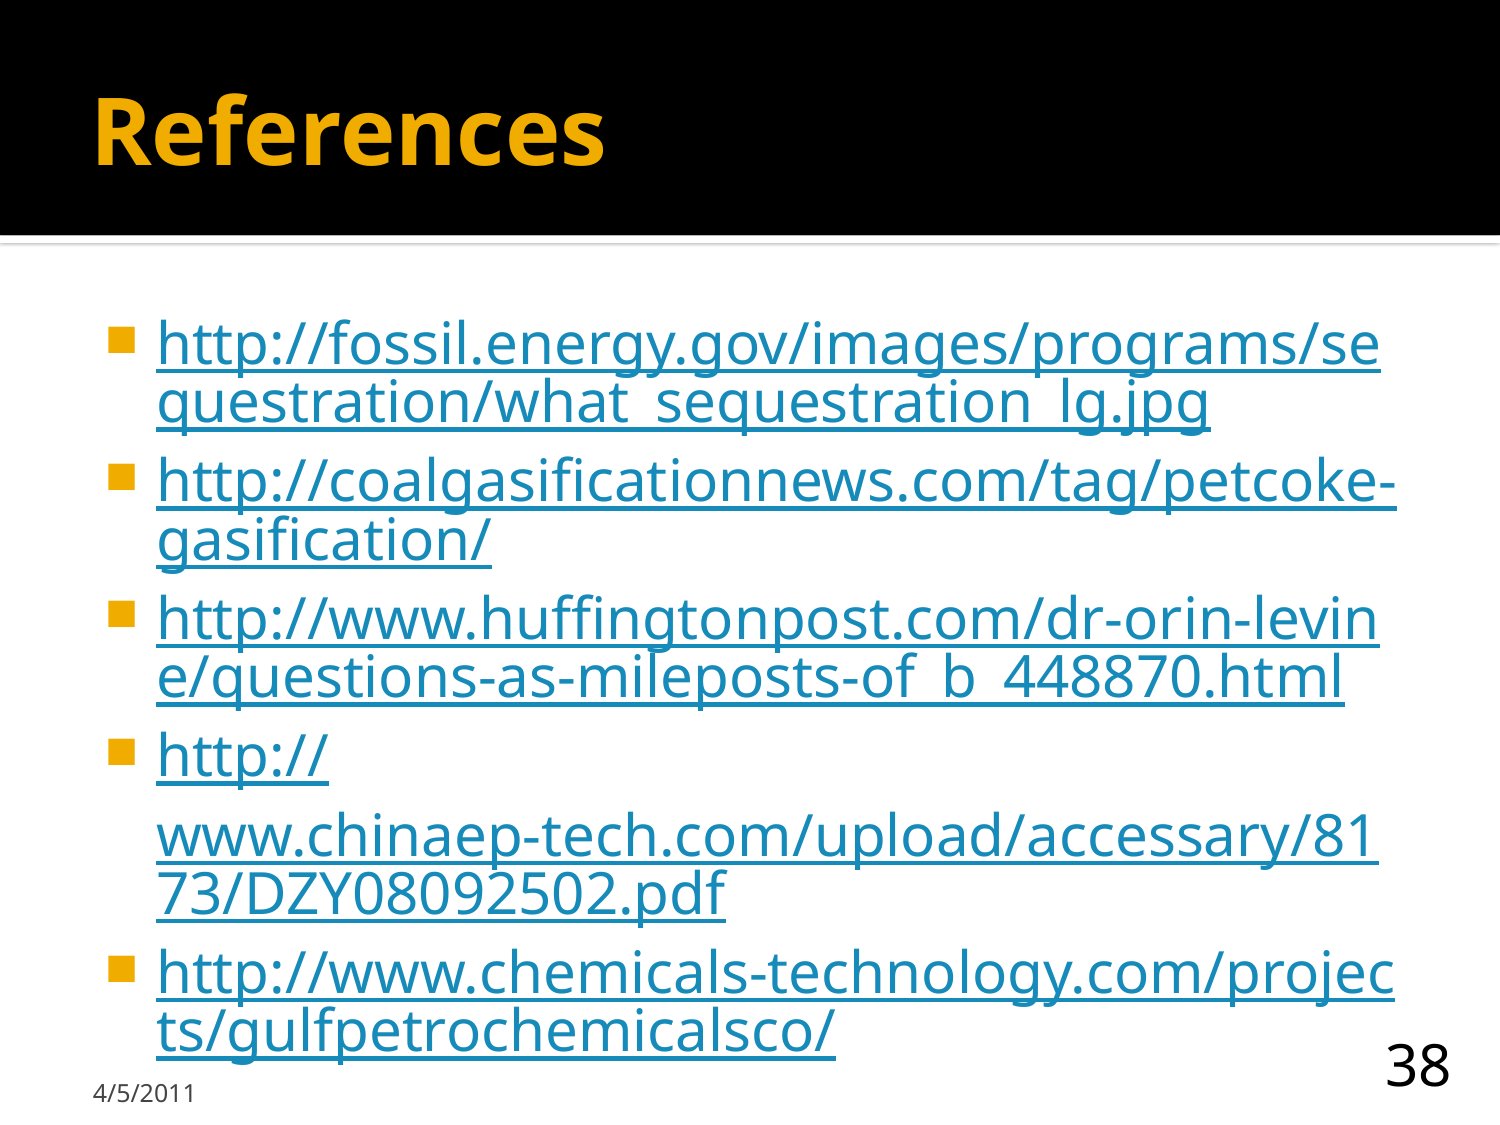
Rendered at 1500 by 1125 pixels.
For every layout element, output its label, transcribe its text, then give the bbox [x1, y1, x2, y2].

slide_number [75, 1062, 425, 1108]
title References [75, 25, 1425, 231]
list http://fossil.energy.gov/images/programs/sequestration/what_sequestration_lg.jpg http://coalgasificationnews.com/tag/petcoke-gasification/ http://www.huffingtonpost.com/dr-orin-levine/questions-as-mileposts-of_b_448870.html http://www.chinaep-tech.com/upload/accessary/8173/DZY08092502.pdf http://www.chemicals-technology.com/projects/gulfpetrochemicalsco/ [75, 291, 1425, 1050]
slide_number 38 [1345, 1062, 1467, 1108]
